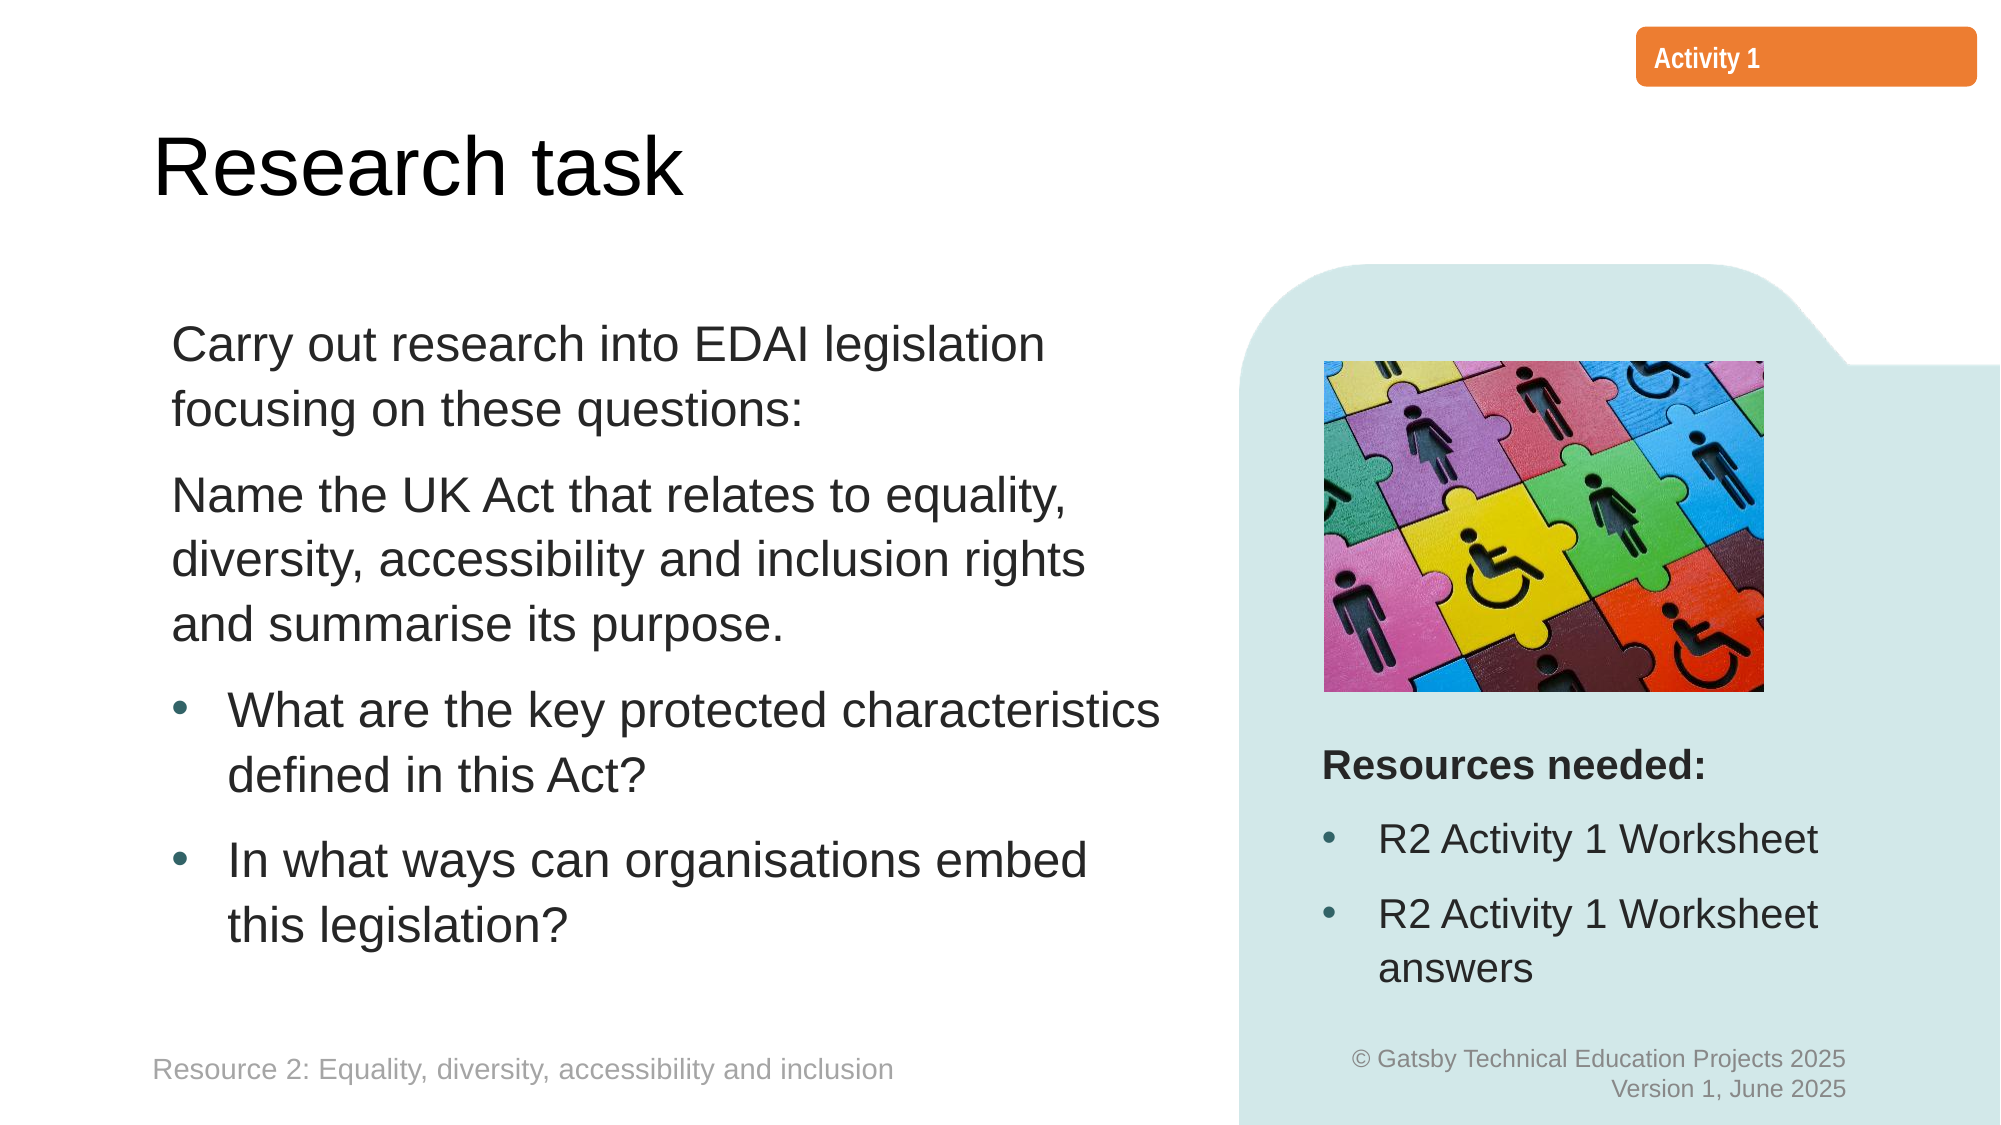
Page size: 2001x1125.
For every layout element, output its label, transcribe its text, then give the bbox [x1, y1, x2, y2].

picture [1239, 264, 2000, 1125]
text_box Activity 1 [1636, 26, 1978, 87]
text_box Resource 2: Equality, diversity, accessibility and inclusion [137, 1042, 1138, 1103]
list Carry out research into EDAI legislation focusing on these questions: Name the UK Act that relates to equality, diversity, accessibility and inclusion rights and summarise its purpose. What are the key protected characteristics defined in this Act? In what ways can organisations embed this legislation? [137, 299, 1188, 1014]
title Research task [137, 59, 1863, 278]
text_box Resources needed: R2 Activity 1 Worksheet R2 Activity 1 Worksheet answers [1273, 703, 1880, 998]
